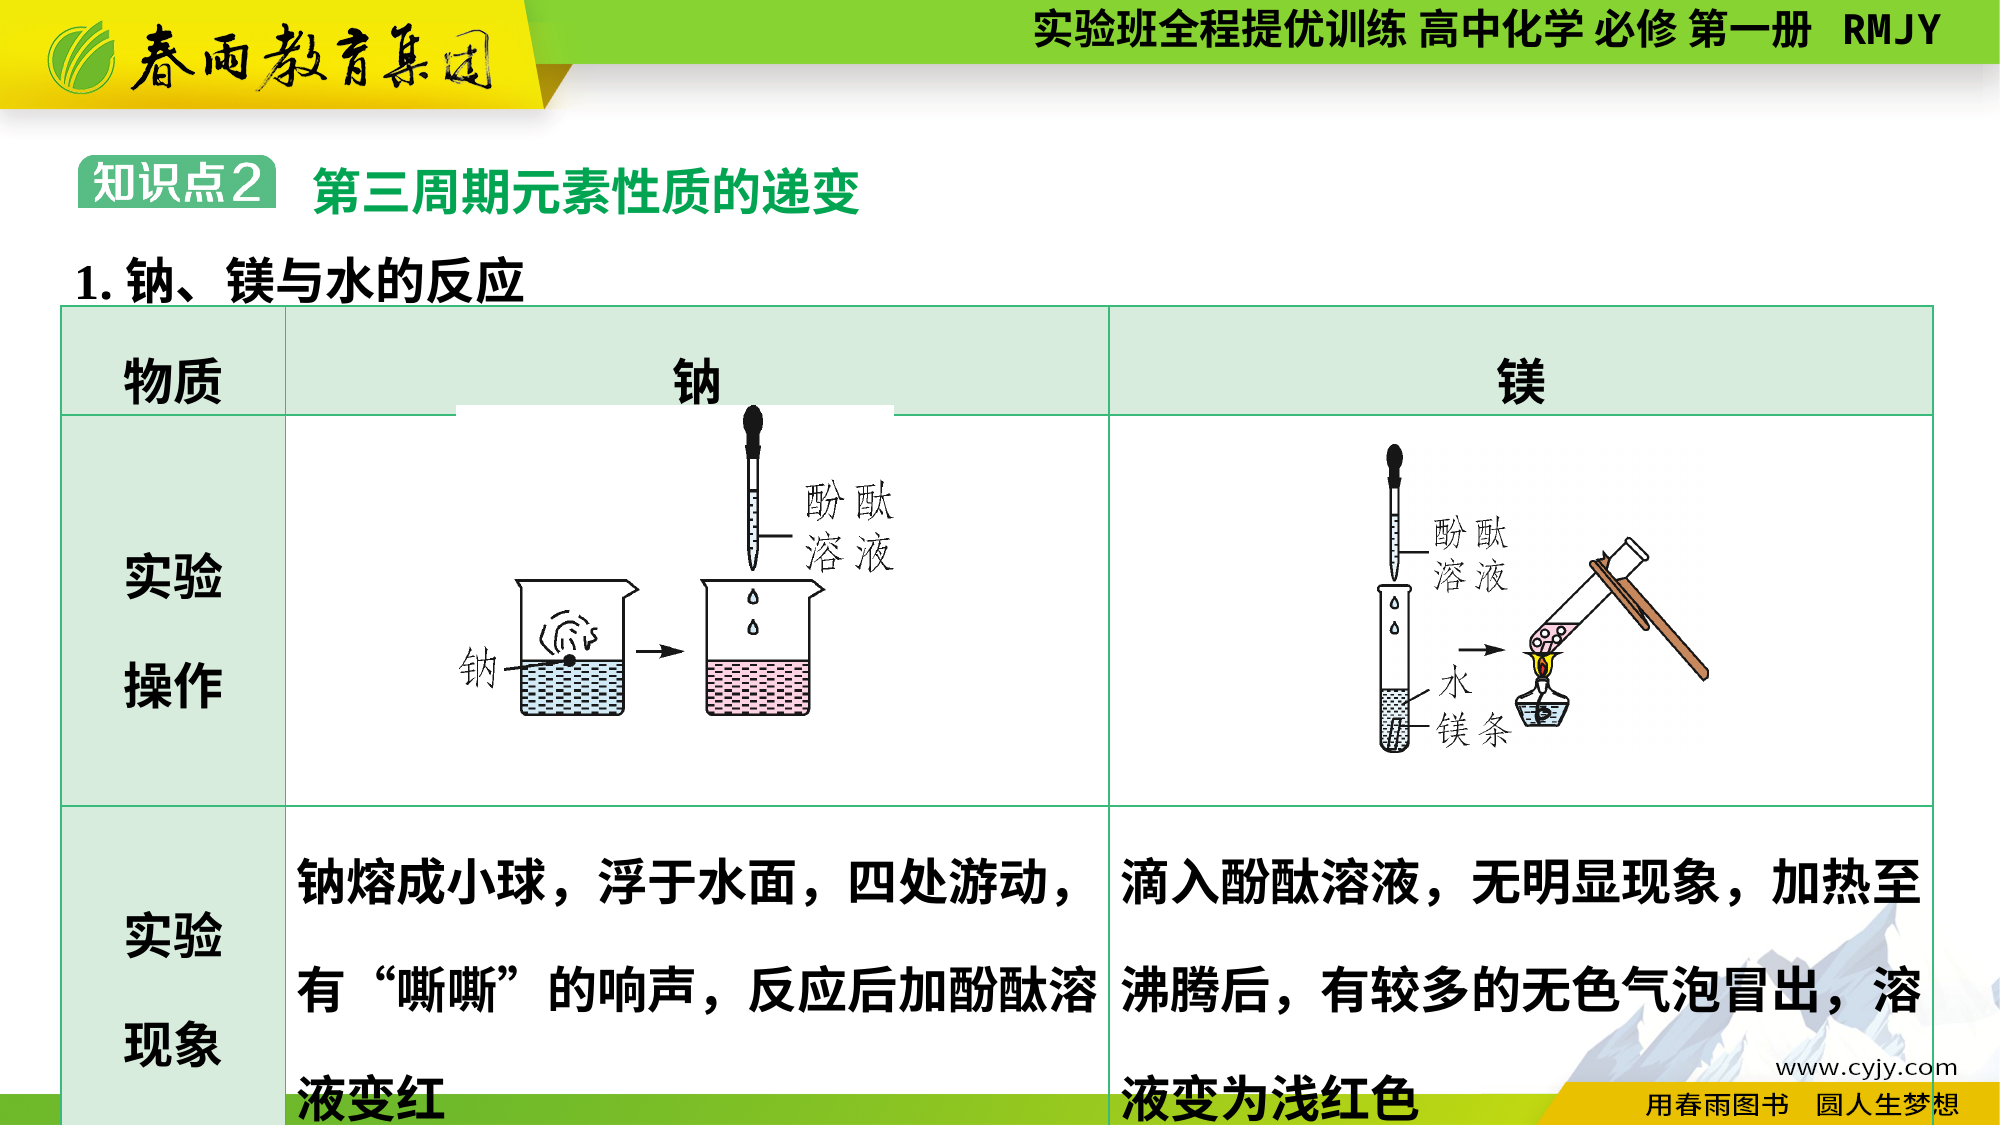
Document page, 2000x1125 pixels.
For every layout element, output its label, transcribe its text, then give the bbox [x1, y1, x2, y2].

table_cell 实验 操作 [62, 416, 285, 805]
table_cell 实验 现象 [62, 807, 285, 1125]
list 第三周期元素性质的递变 1.钠、镁与水的反应 [59, 122, 1944, 308]
picture [78, 155, 276, 209]
table_cell 钠熔成小球，浮于水面，四处游动，有“嘶嘶”的响声，反应后加酚酞溶液变红 [286, 807, 1108, 1125]
table_header 镁 [1110, 307, 1932, 414]
picture [1377, 444, 1709, 753]
picture [456, 405, 894, 716]
table_cell [286, 416, 1108, 805]
table_header 物质 [62, 307, 285, 414]
table_cell 滴入酚酞溶液，无明显现象，加热至沸腾后，有较多的无色气泡冒出，溶液变为浅红色 [1110, 807, 1932, 1125]
picture [0, 0, 2000, 1125]
table_cell [1110, 416, 1932, 805]
table_header 钠 [286, 307, 1108, 414]
